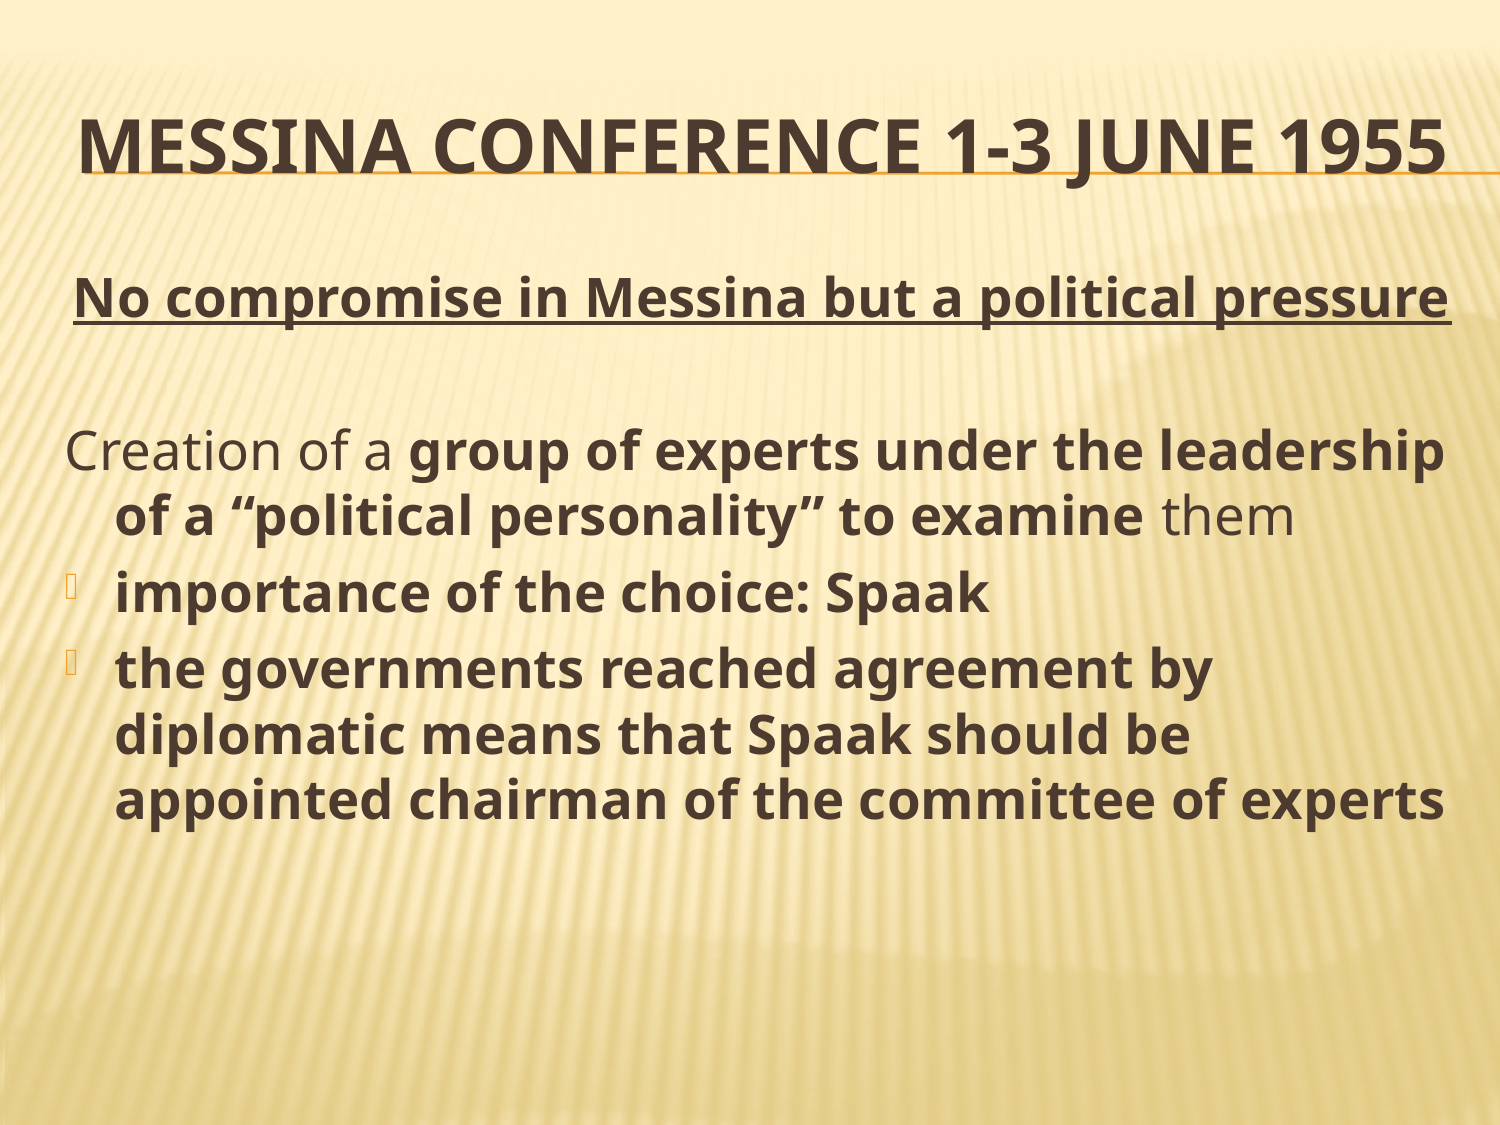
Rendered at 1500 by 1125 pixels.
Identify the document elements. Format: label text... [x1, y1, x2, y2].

title MESSINA CONFERENCE 1-3 JUNE 1955 [50, 75, 1475, 213]
list No compromise in Messina but a political pressure Creation of a group of experts under the leadership of a “political personality” to examine them importance of the choice: Spaak the governments reached agreement by diplomatic means that Spaak should be appointed chairman of the committee of experts [50, 254, 1475, 998]
